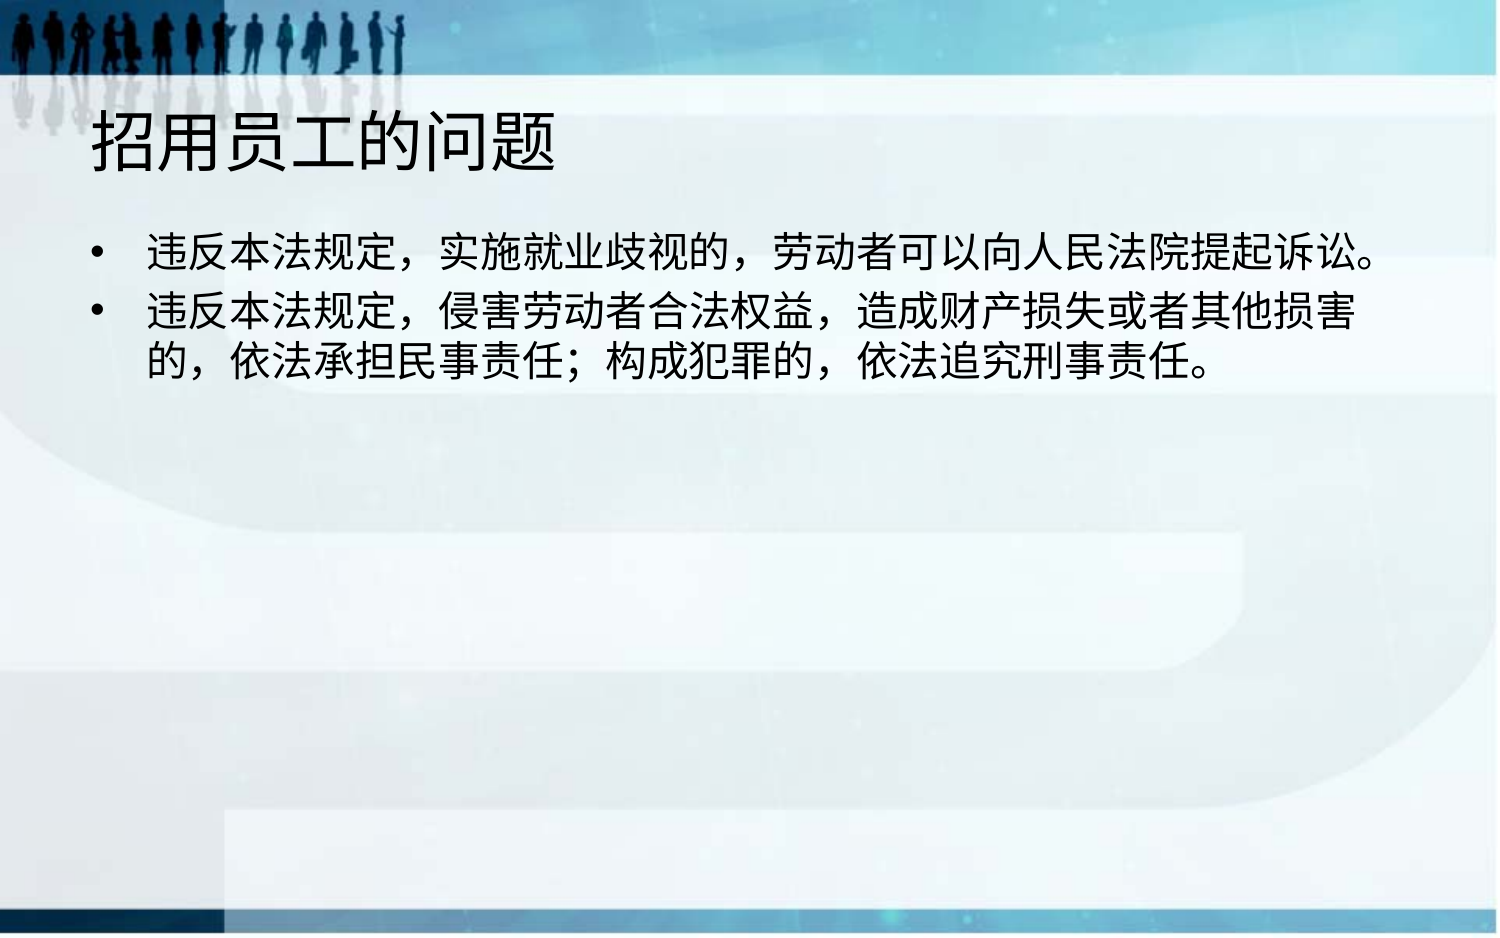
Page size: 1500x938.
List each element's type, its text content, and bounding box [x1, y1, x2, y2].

list 违反本法规定，实施就业歧视的，劳动者可以向人民法院提起诉讼。 违反本法规定，侵害劳动者合法权益，造成财产损失或者其他损害的，依法承担民事责任；构成犯罪的，依法追究刑事责任。 [74, 218, 1426, 838]
title 招用员工的问题 [74, 70, 1426, 210]
picture [0, 0, 1500, 938]
